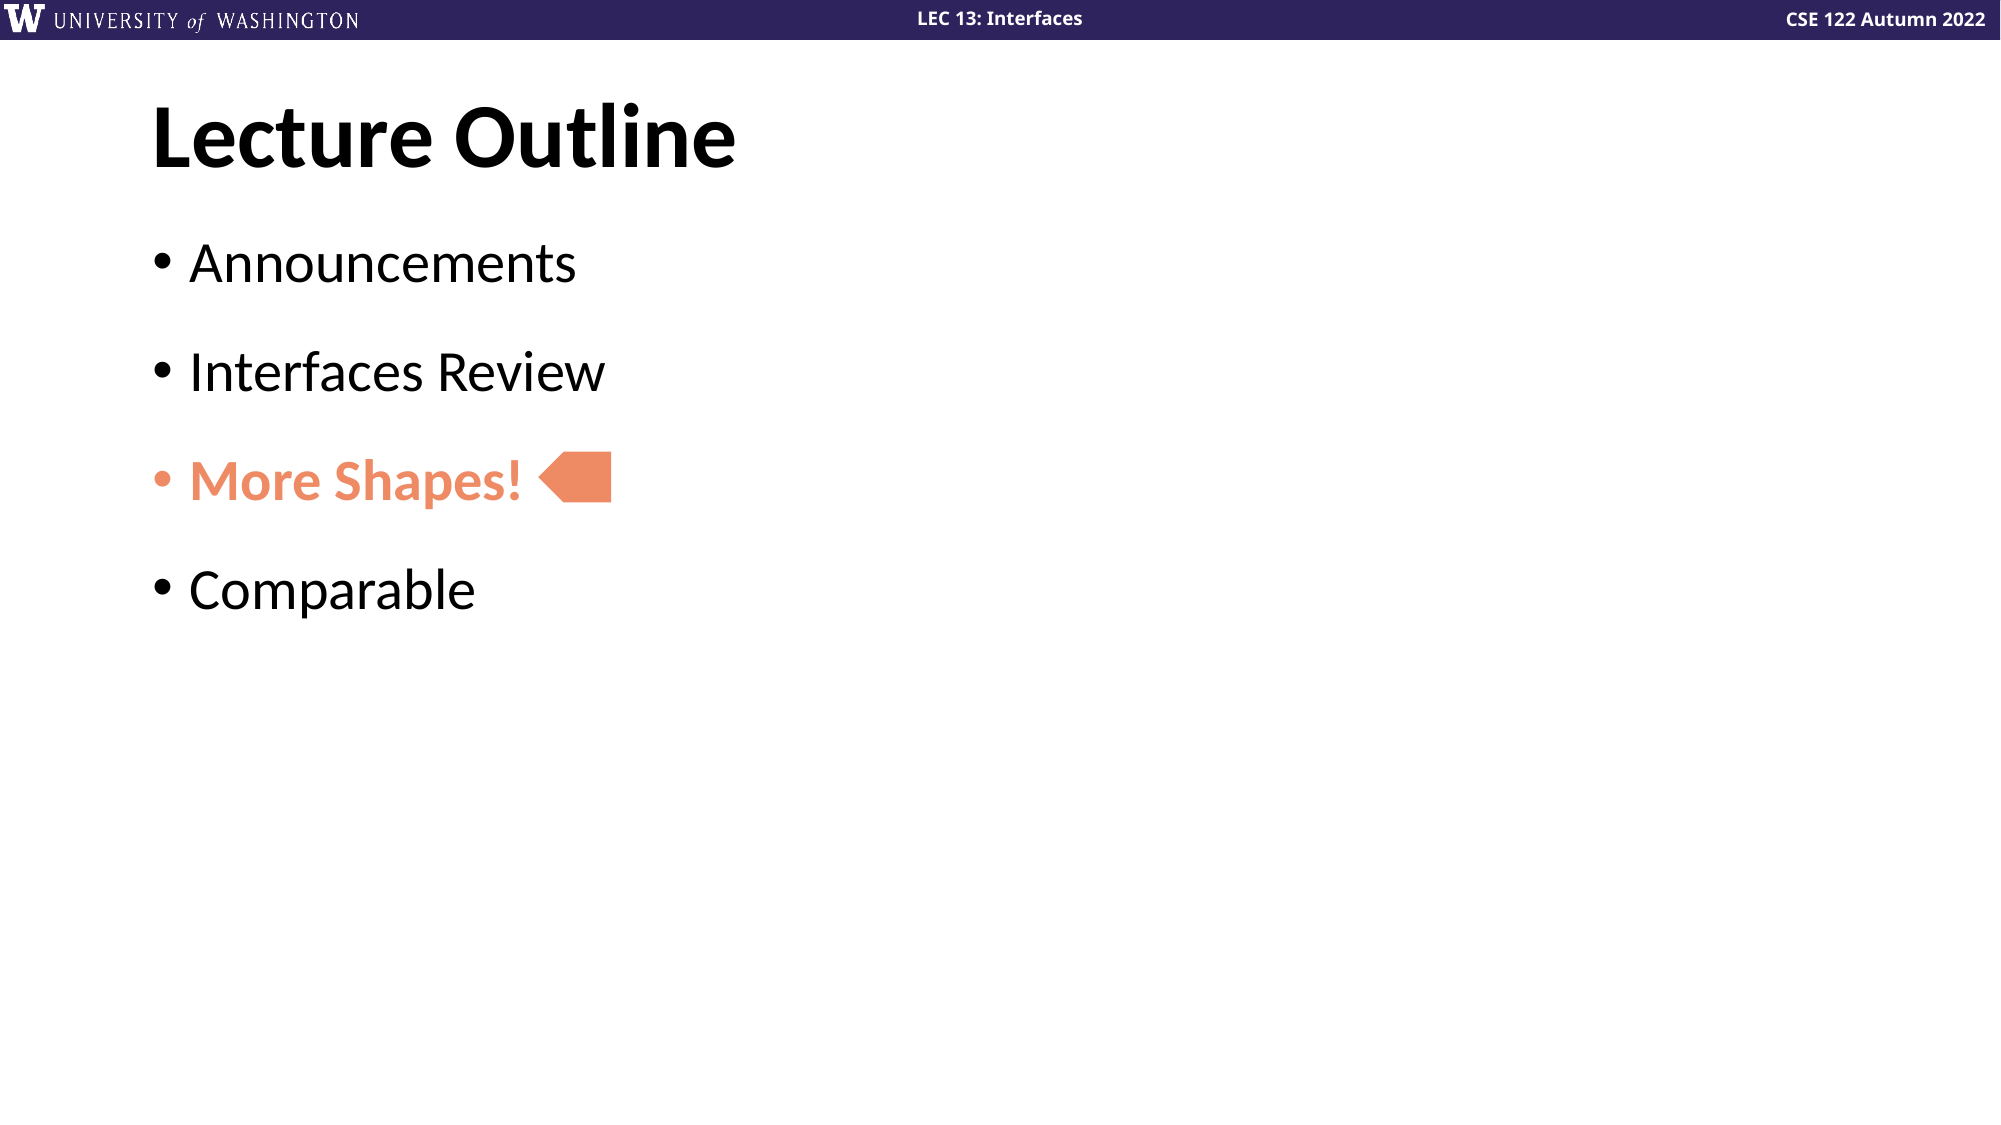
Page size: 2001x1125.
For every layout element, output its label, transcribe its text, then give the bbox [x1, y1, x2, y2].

title Lecture Outline [137, 74, 1863, 200]
picture [4, 4, 358, 33]
text_box [536, 450, 613, 504]
list Announcements Interfaces Review More Shapes! Comparable [137, 224, 1863, 1014]
